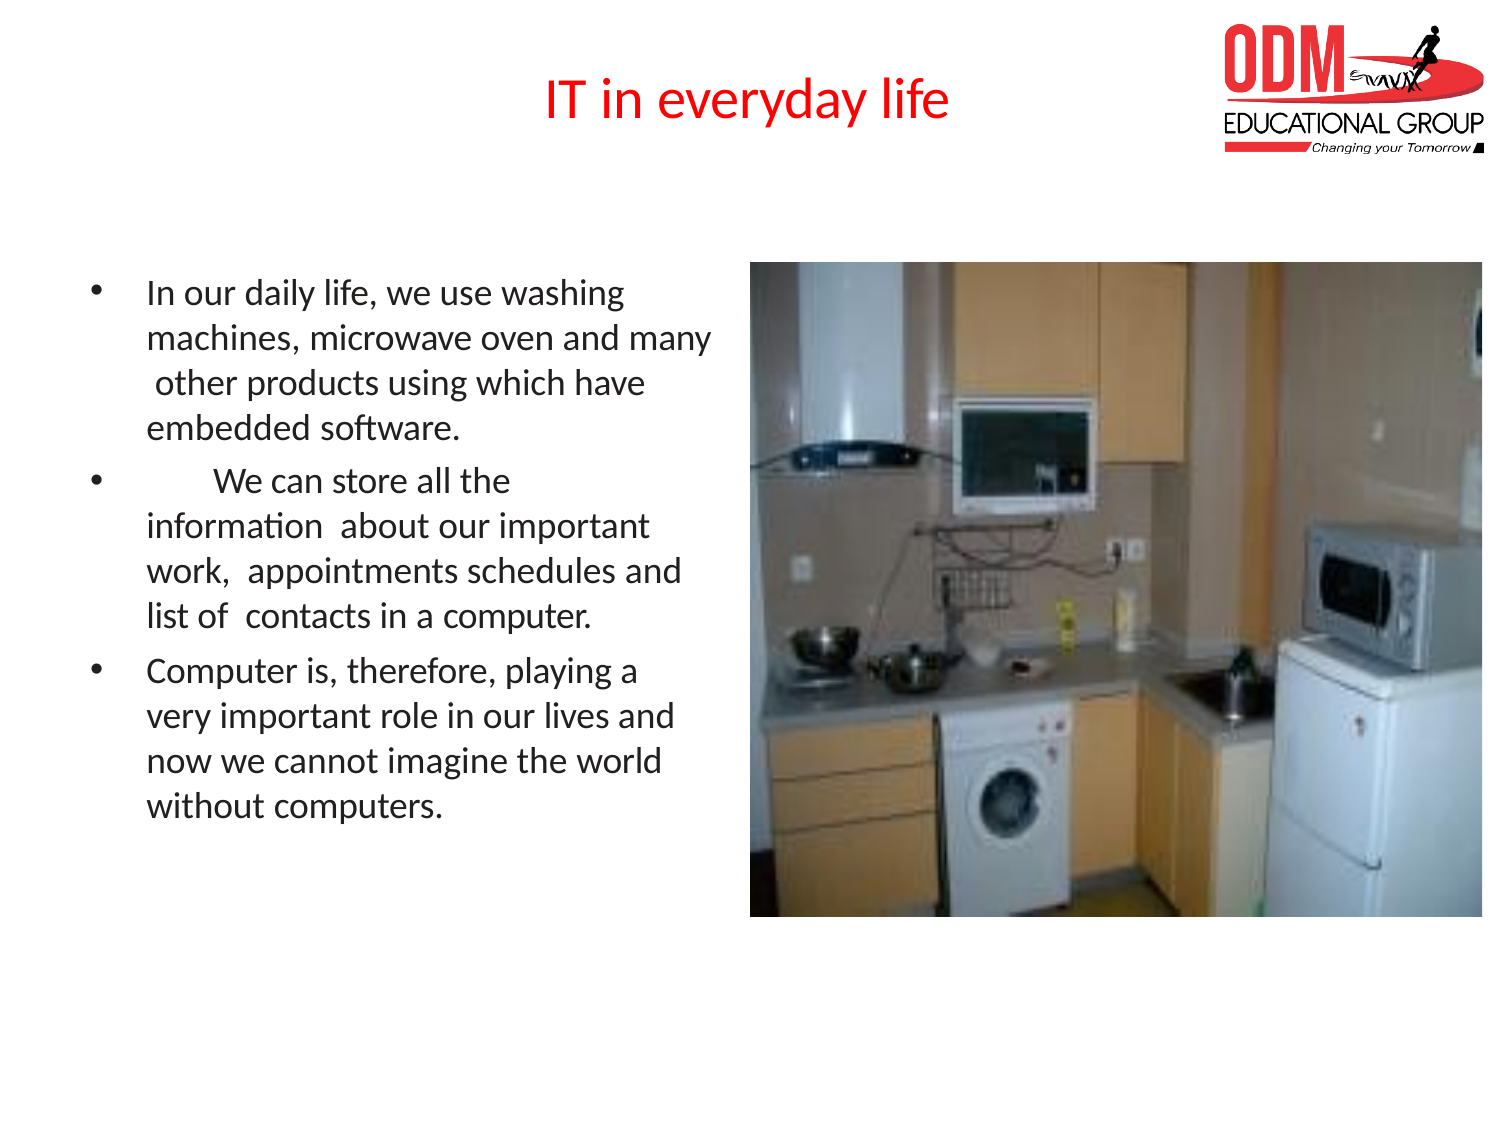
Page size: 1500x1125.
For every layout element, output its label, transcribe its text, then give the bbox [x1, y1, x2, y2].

text_box In our daily life, we use washing machines, microwave oven and many other products using which have embedded software. We can store all the information about our important work, appointments schedules and list of contacts in a computer. Computer is, therefore, playing a very important role in our lives and now we cannot imagine the world without computers. [87, 265, 720, 826]
text_box [1224, 24, 1484, 154]
title IT in everyday life [542, 58, 958, 249]
text_box [750, 262, 1483, 917]
